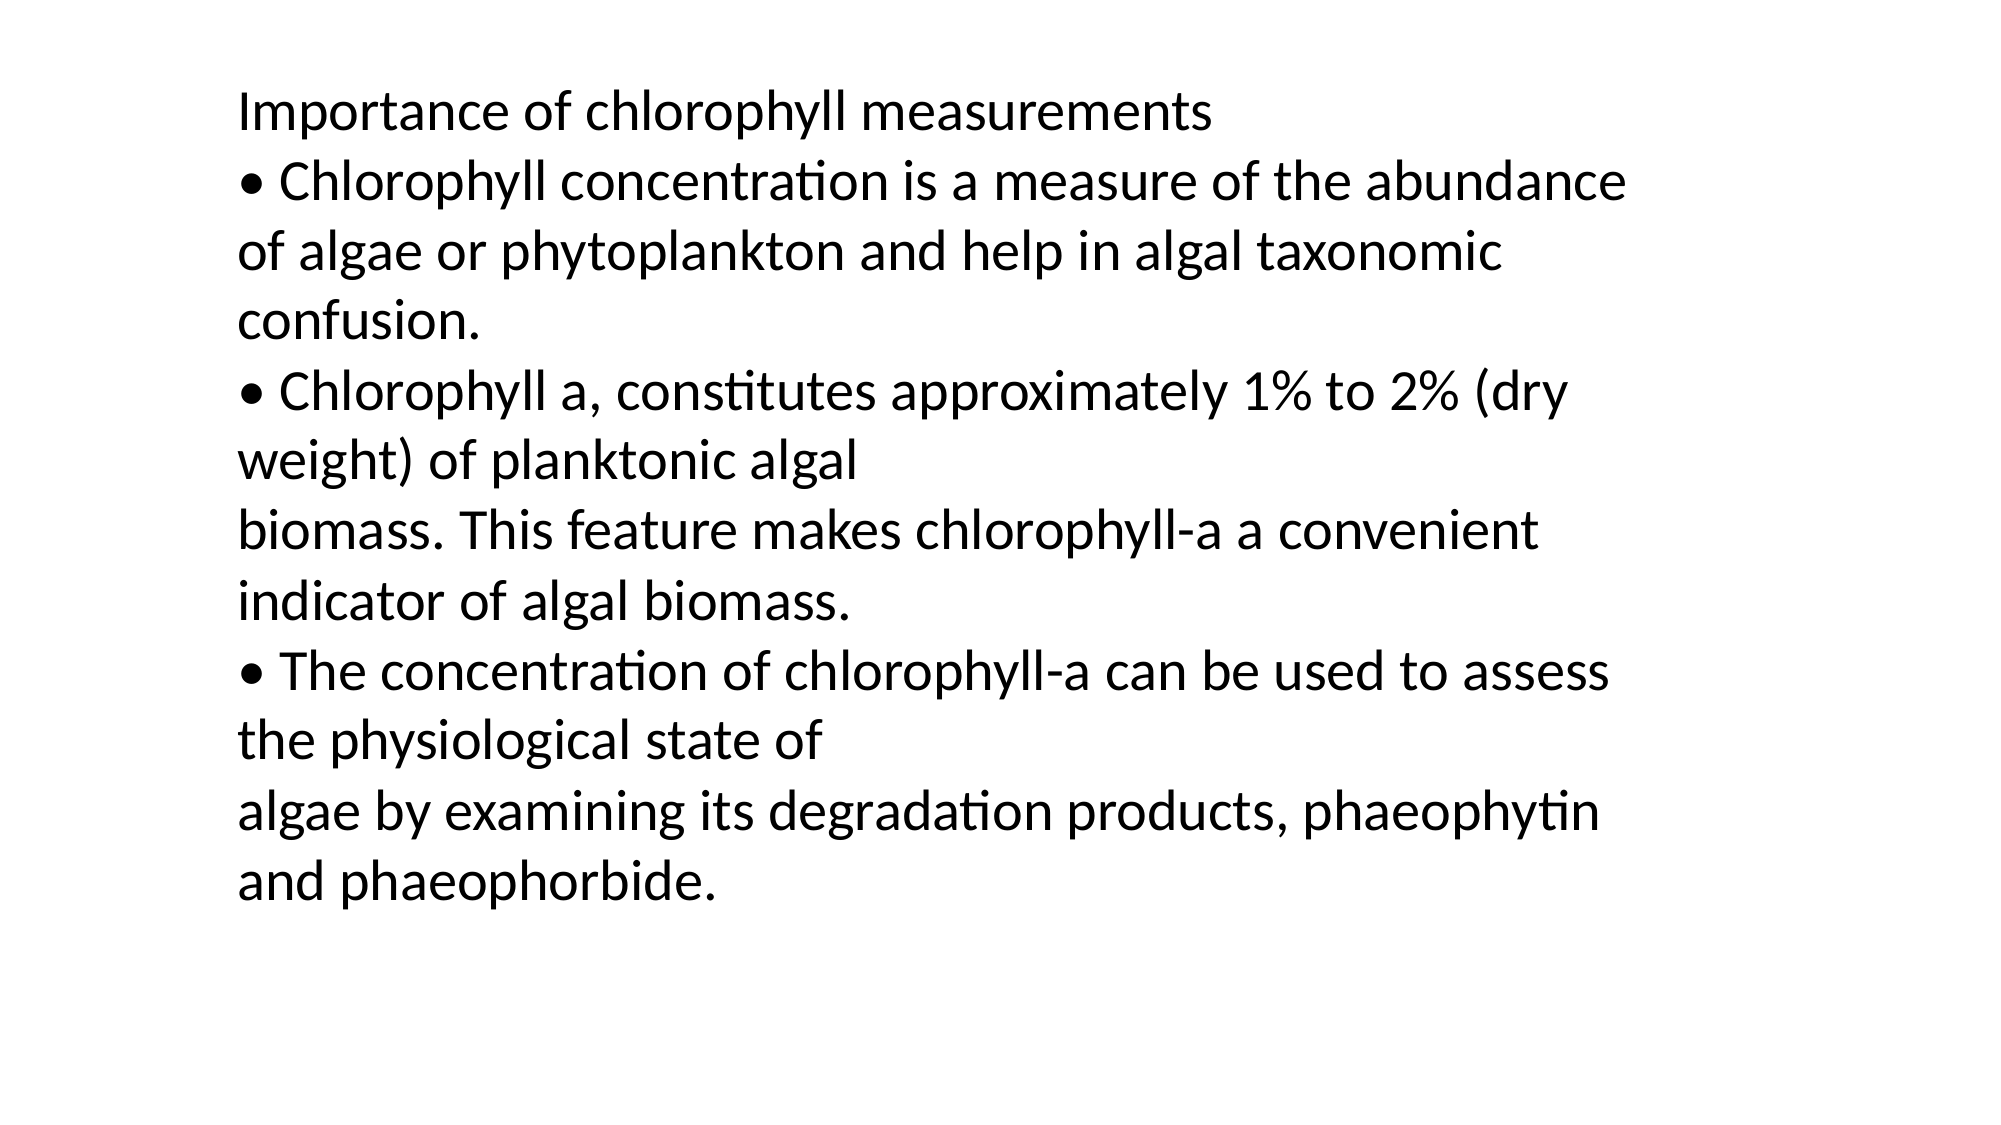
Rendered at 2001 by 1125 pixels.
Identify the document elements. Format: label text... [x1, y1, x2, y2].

text_box Importance of chlorophyll measurements • Chlorophyll concentration is a measure of the abundance of algae or phytoplankton and help in algal taxonomic confusion. • Chlorophyll a, constitutes approximately 1% to 2% (dry weight) of planktonic algal biomass. This feature makes chlorophyll-a a convenient indicator of algal biomass. • The concentration of chlorophyll-a can be used to assess the physiological state of algae by examining its degradation products, phaeophytin and phaeophorbide. [222, 64, 1687, 919]
